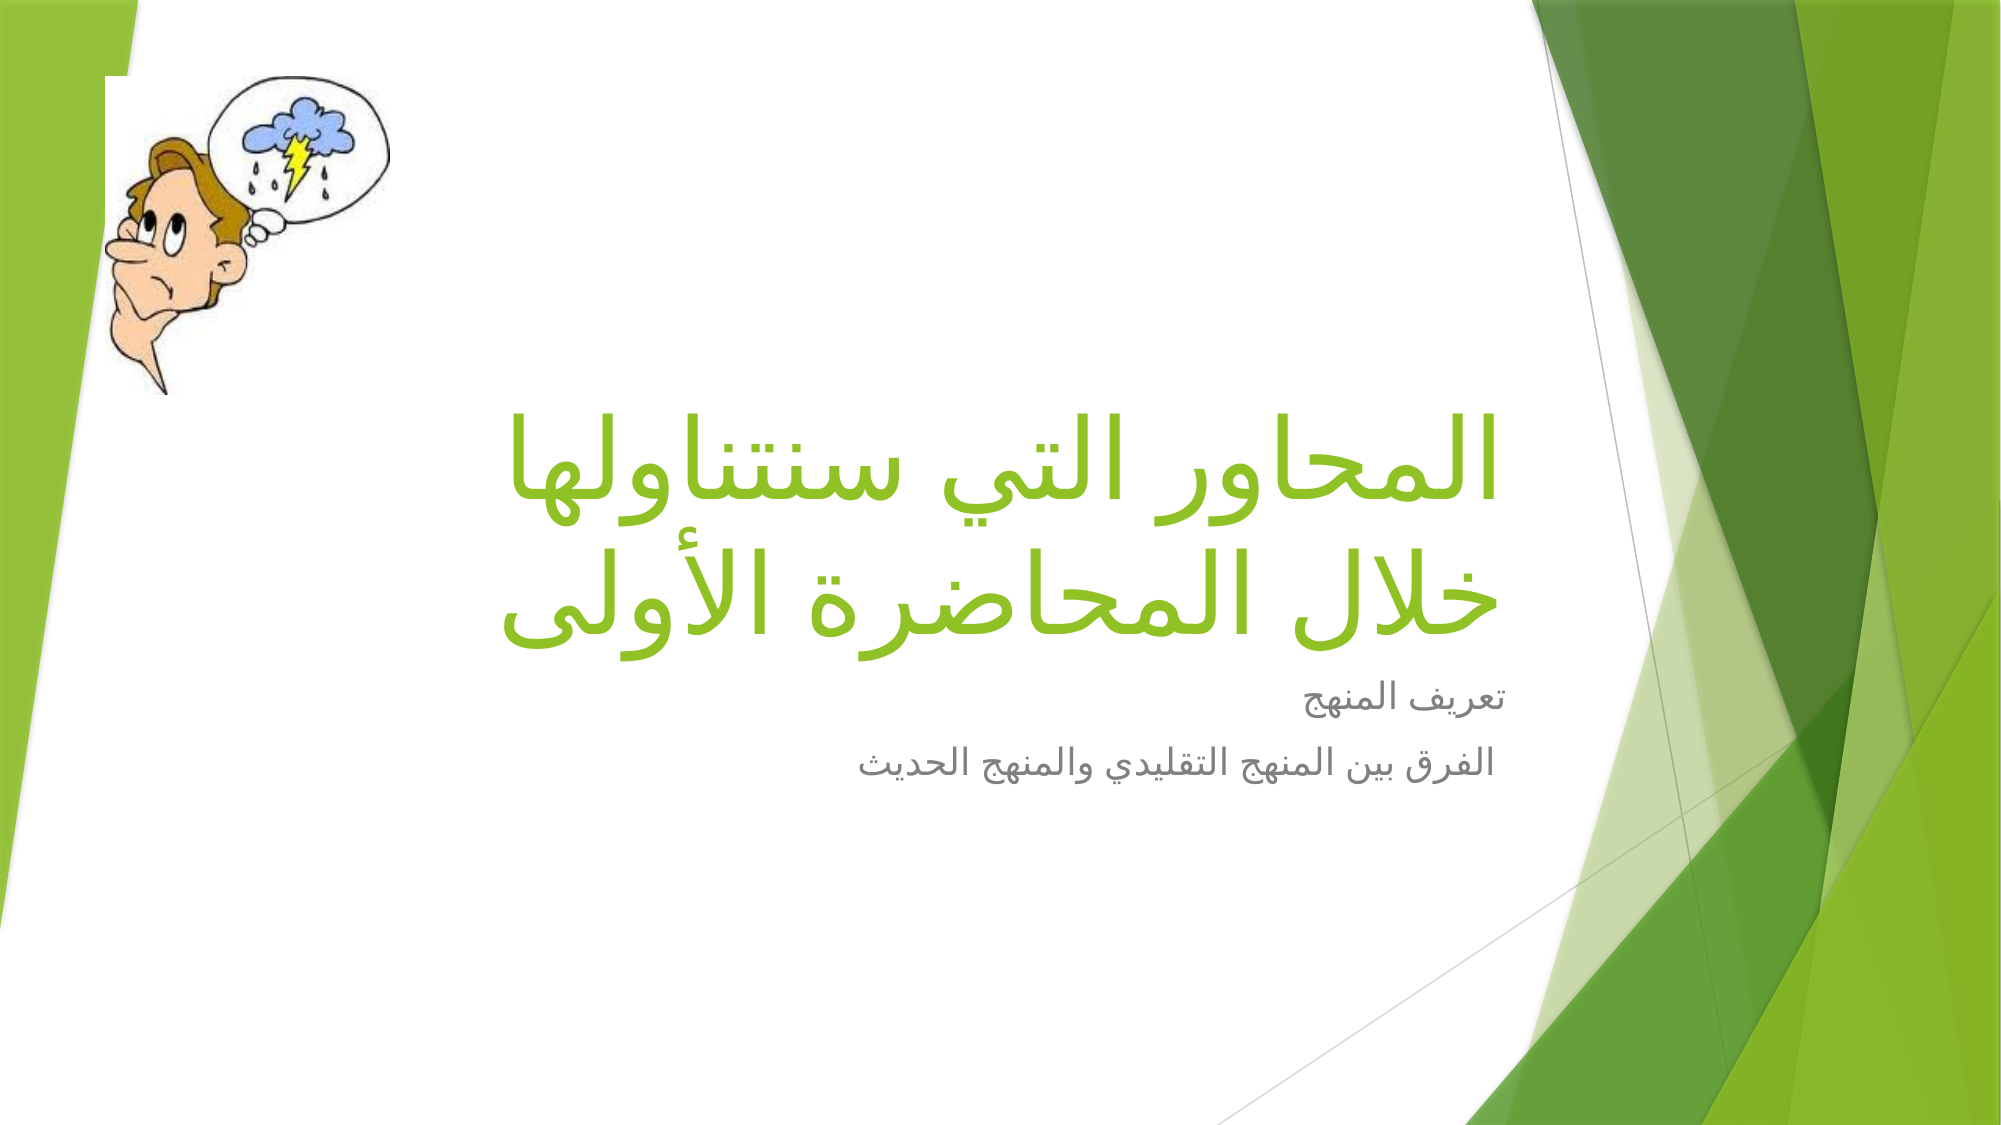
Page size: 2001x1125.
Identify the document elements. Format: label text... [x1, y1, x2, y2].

title المحاور التي سنتناولها خلال المحاضرة الأولى [247, 394, 1522, 664]
picture [104, 76, 390, 395]
subtitle تعريف المنهج الفرق بين المنهج التقليدي والمنهج الحديث [247, 664, 1522, 845]
